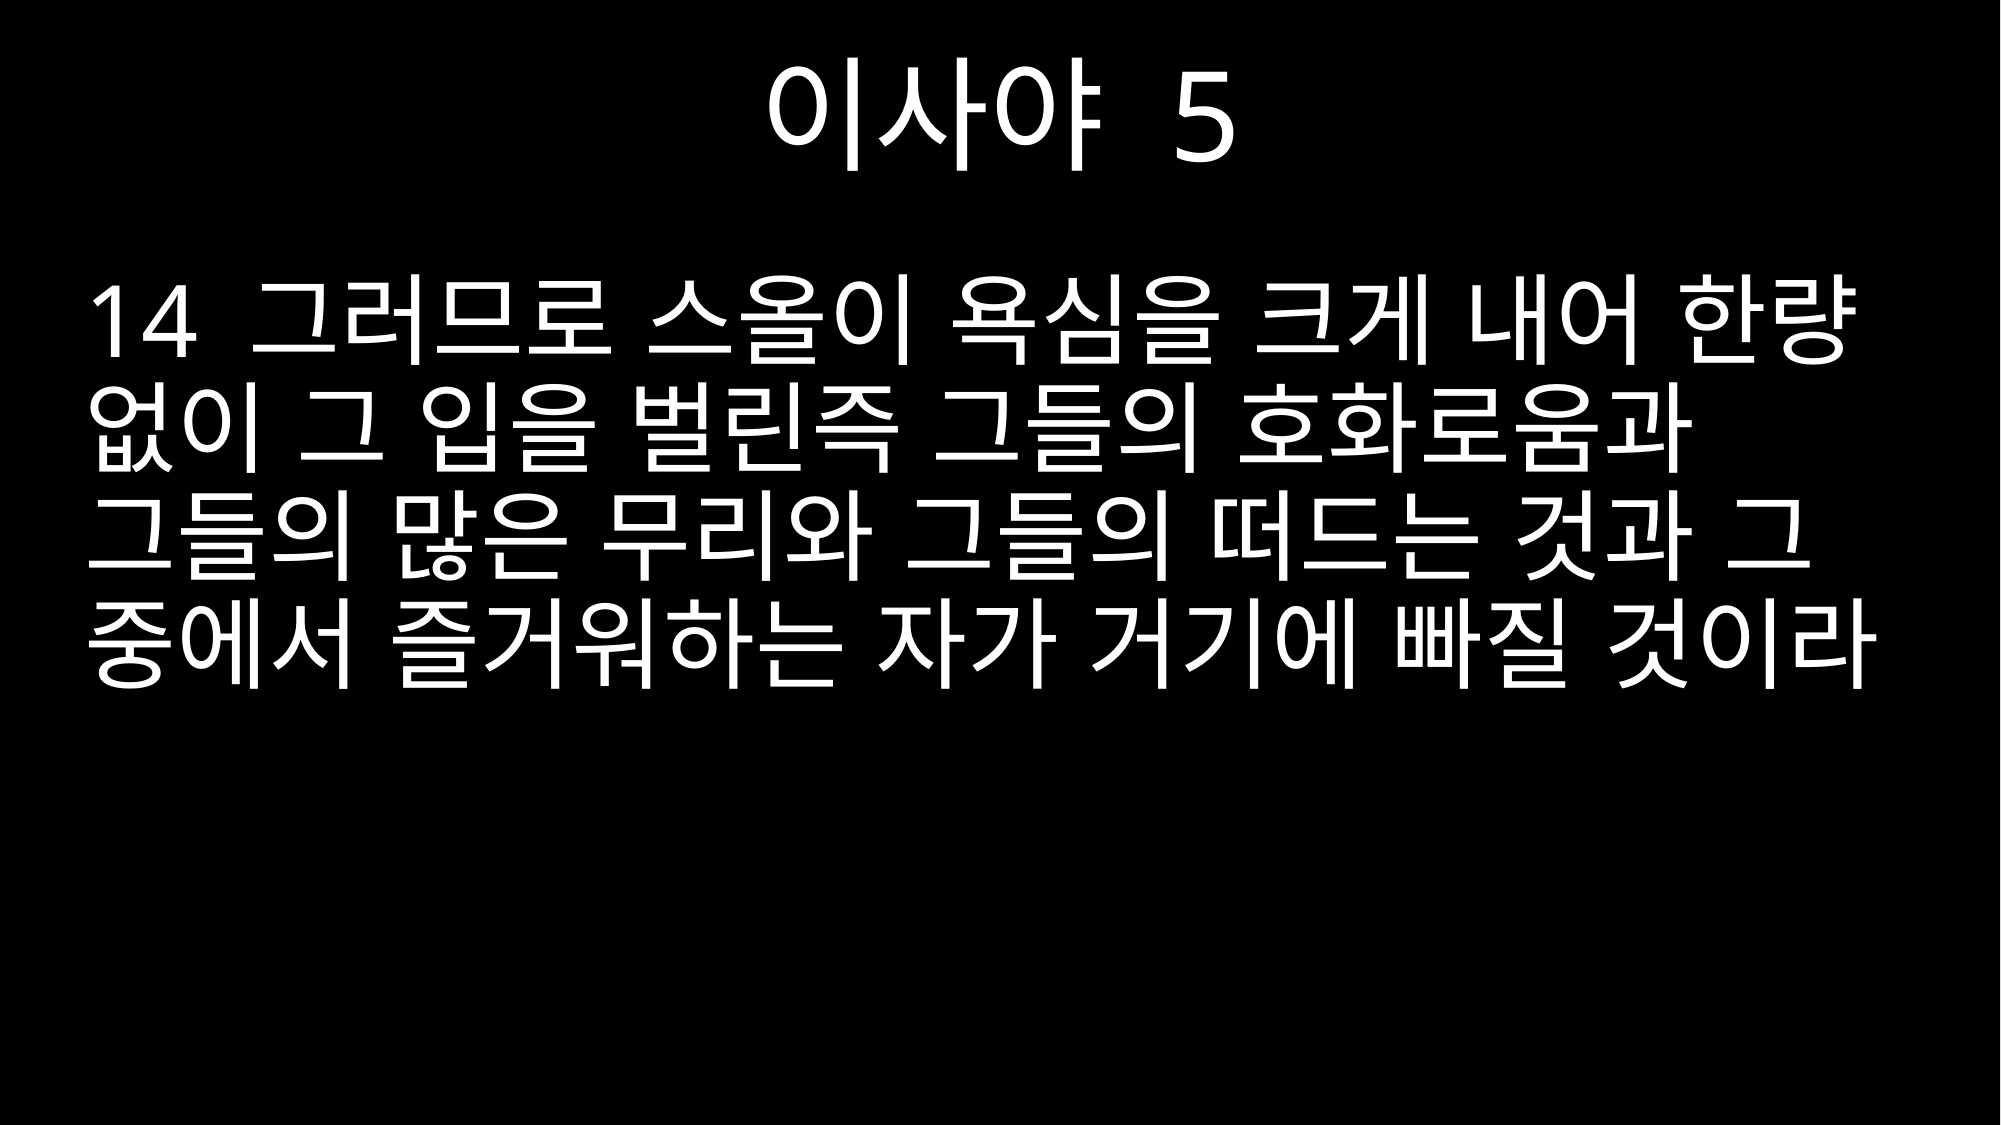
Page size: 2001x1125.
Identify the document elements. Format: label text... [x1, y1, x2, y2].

footer 이사야 5 [0, 32, 2000, 192]
picture [0, 0, 2001, 1125]
list 14 그러므로 스올이 욕심을 크게 내어 한량 없이 그 입을 벌린즉 그들의 호화로움과 그들의 많은 무리와 그들의 떠드는 것과 그 중에서 즐거워하는 자가 거기에 빠질 것이라 [69, 263, 1953, 423]
